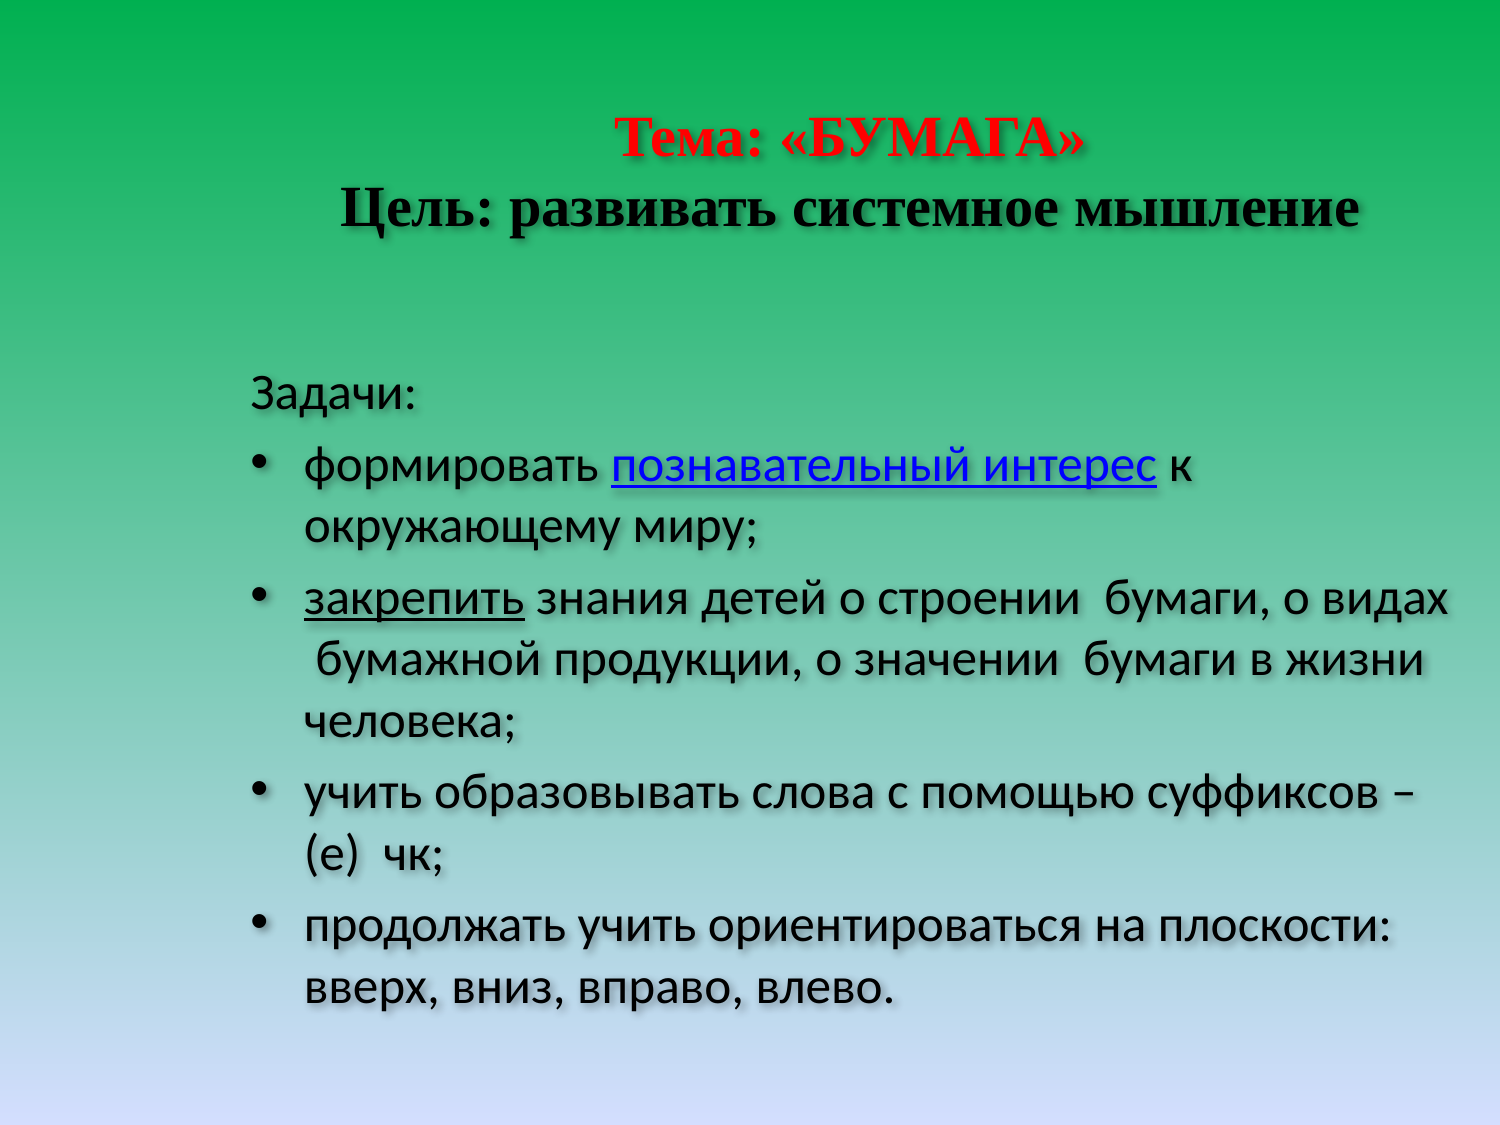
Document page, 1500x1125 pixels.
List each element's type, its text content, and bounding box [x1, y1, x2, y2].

title Тема: «БУМАГА» Цель: развивать системное мышление [235, 45, 1466, 278]
list Задачи: формировать познавательный интерес к окружающему миру; закрепить знания детей о строении бумаги, о видах бумажной продукции, о значении бумаги в жизни человека; учить образовывать слова с помощью суффиксов –(е) чк; продолжать учить ориентироваться на плоскости: вверх, вниз, вправо, влево. [235, 278, 1466, 1025]
